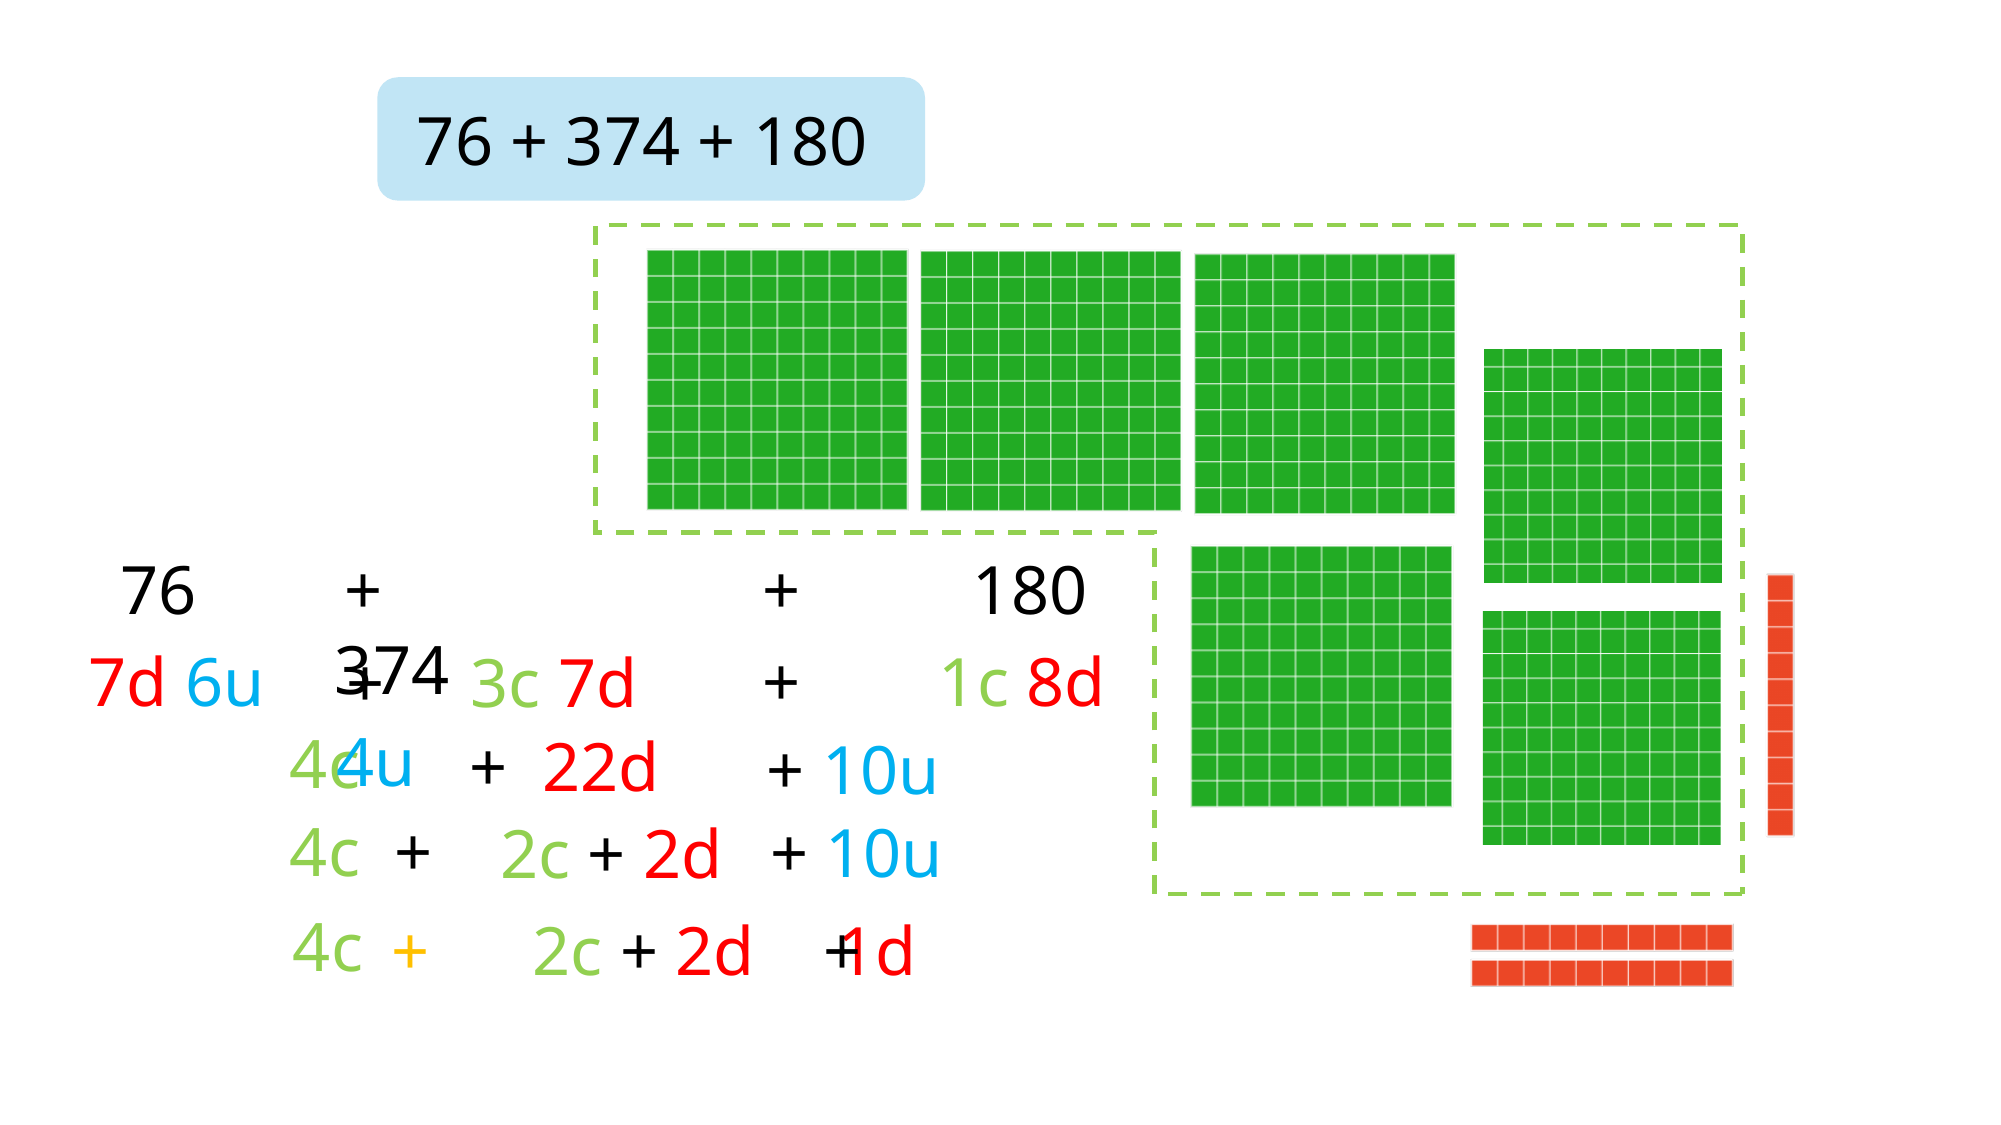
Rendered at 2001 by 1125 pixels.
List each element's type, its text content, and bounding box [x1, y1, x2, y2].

text_box + 2c + 2d + [366, 901, 881, 1077]
text_box 4c [274, 714, 321, 802]
text_box + 22d [445, 717, 844, 804]
text_box + 180 [737, 566, 1137, 632]
text_box 4c [278, 897, 525, 993]
text_box 2c + 2d [522, 804, 755, 899]
text_box 76 + 374 + 180 [375, 75, 927, 203]
picture [1302, 923, 1743, 1048]
text_box 1d [881, 901, 1009, 997]
text_box 4c + [274, 802, 522, 898]
text_box 76 [105, 540, 353, 632]
text_box 7d 6u [73, 632, 321, 727]
text_box + 3c 7d 4u [321, 632, 723, 802]
text_box [1153, 223, 1744, 896]
picture [595, 197, 1467, 860]
text_box + 10u [755, 803, 1020, 899]
text_box + 374 [353, 540, 656, 632]
text_box + 10u [734, 720, 1000, 804]
text_box + 1c 8d [737, 632, 1137, 727]
picture [1482, 564, 2000, 887]
picture [1483, 348, 1723, 583]
